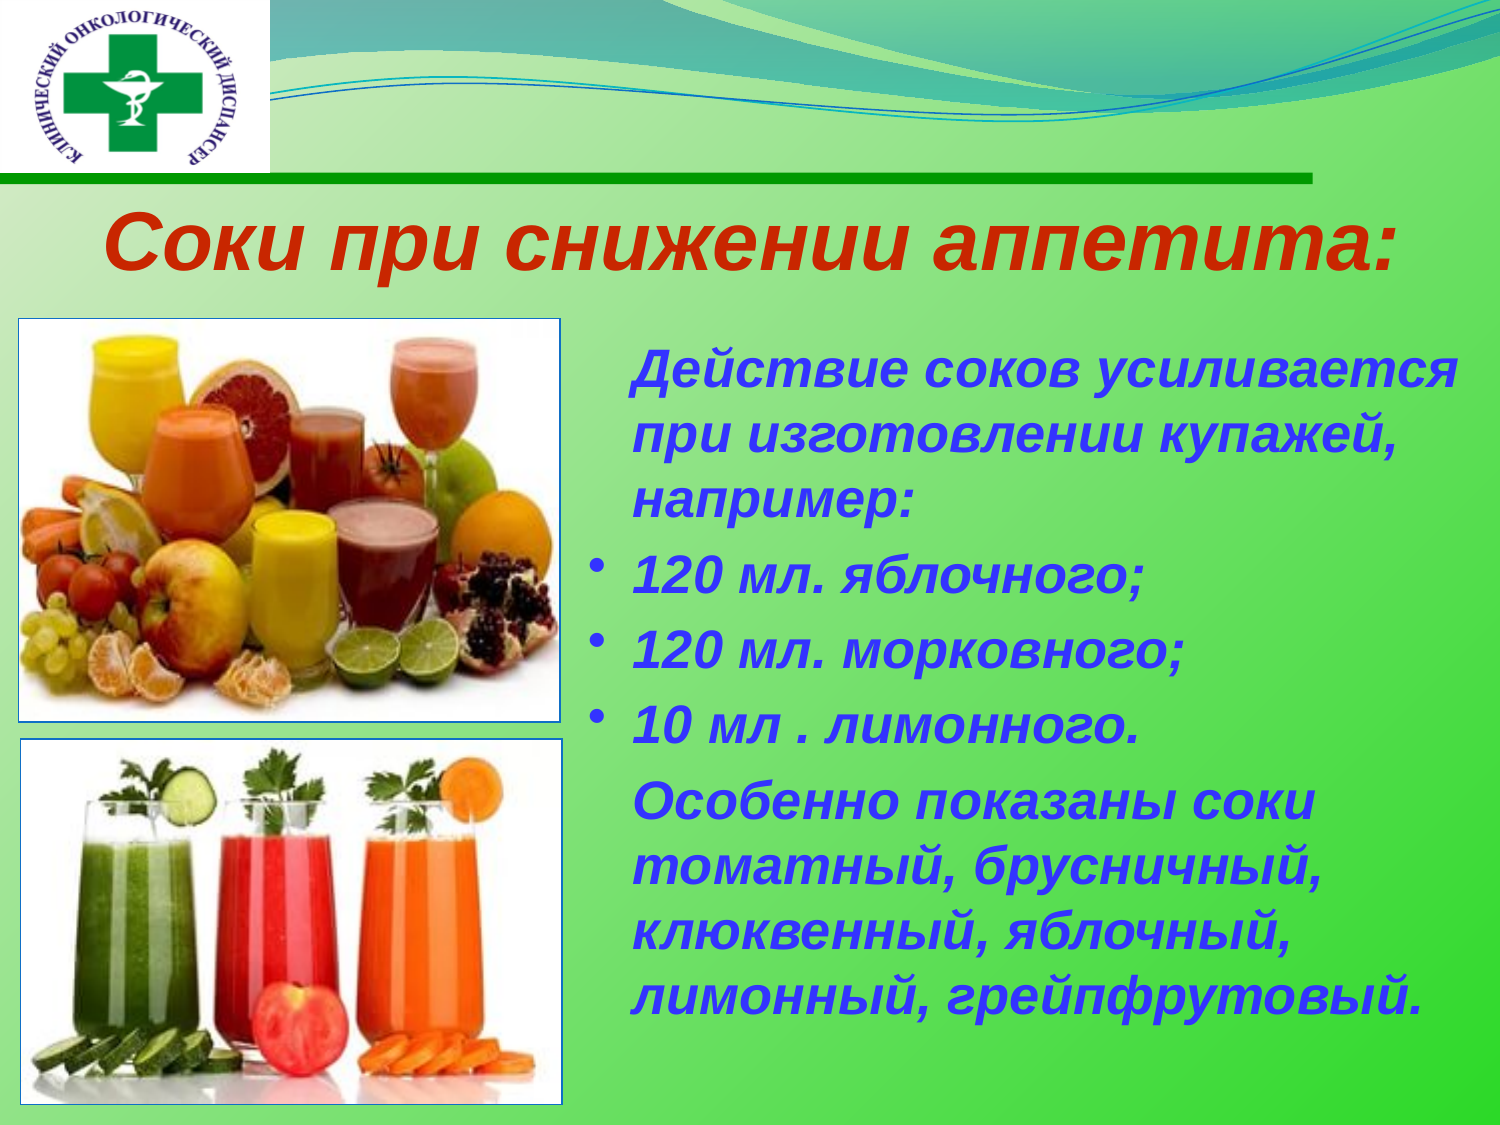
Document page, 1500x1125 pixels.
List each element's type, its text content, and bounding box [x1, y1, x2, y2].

picture [0, 0, 270, 173]
text_box [0, 172, 274, 184]
picture [19, 319, 560, 722]
picture [20, 739, 562, 1105]
list Действие соков усиливается при изготовлении купажей, например: 120 мл. яблочного; 120 мл. морковного; 10 мл . лимонного. Особенно показаны соки томатный, брусничный, клюквенный, яблочный, лимонный, грейпфрутовый. [572, 326, 1483, 1059]
text_box [567, 559, 1459, 645]
title Соки при снижении аппетита: [76, 180, 1428, 288]
list [0, 172, 1313, 185]
